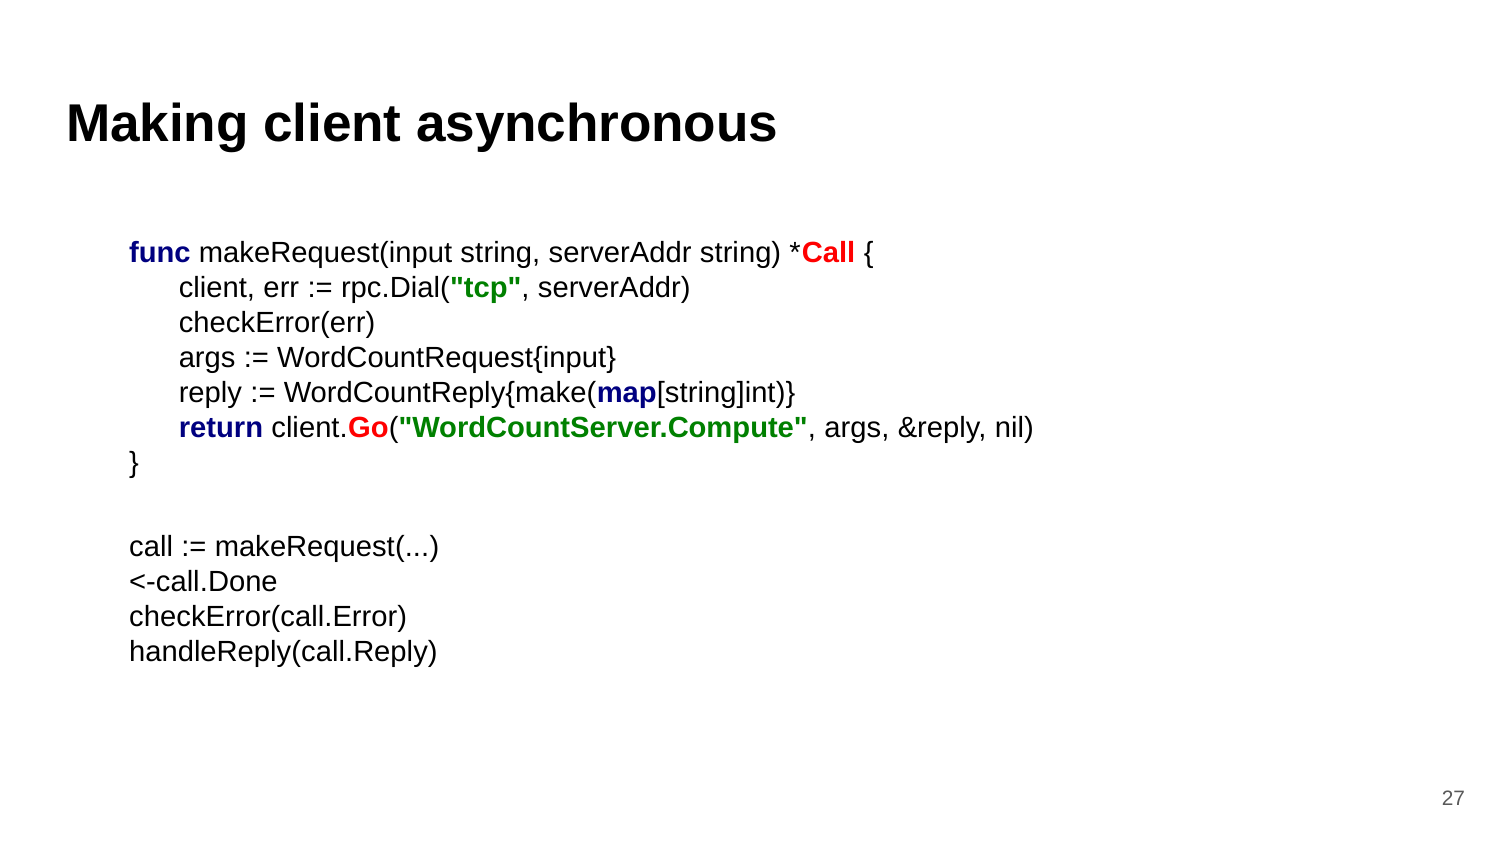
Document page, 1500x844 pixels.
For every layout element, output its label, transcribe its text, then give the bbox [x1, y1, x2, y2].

text_box call := makeRequest(...) <-call.Done checkError(call.Error) handleReply(call.Reply) [114, 512, 1153, 674]
slide_number 27 [1389, 764, 1480, 830]
title Making client asynchronous [51, 72, 1449, 167]
text_box func makeRequest(input string, serverAddr string) *Call { client, err := rpc.Dial("tcp", serverAddr) checkError(err) args := WordCountRequest{input} reply := WordCountReply{make(map[string]int)} return client.Go("WordCountServer.Compute", args, &reply, nil) } [114, 218, 1153, 491]
